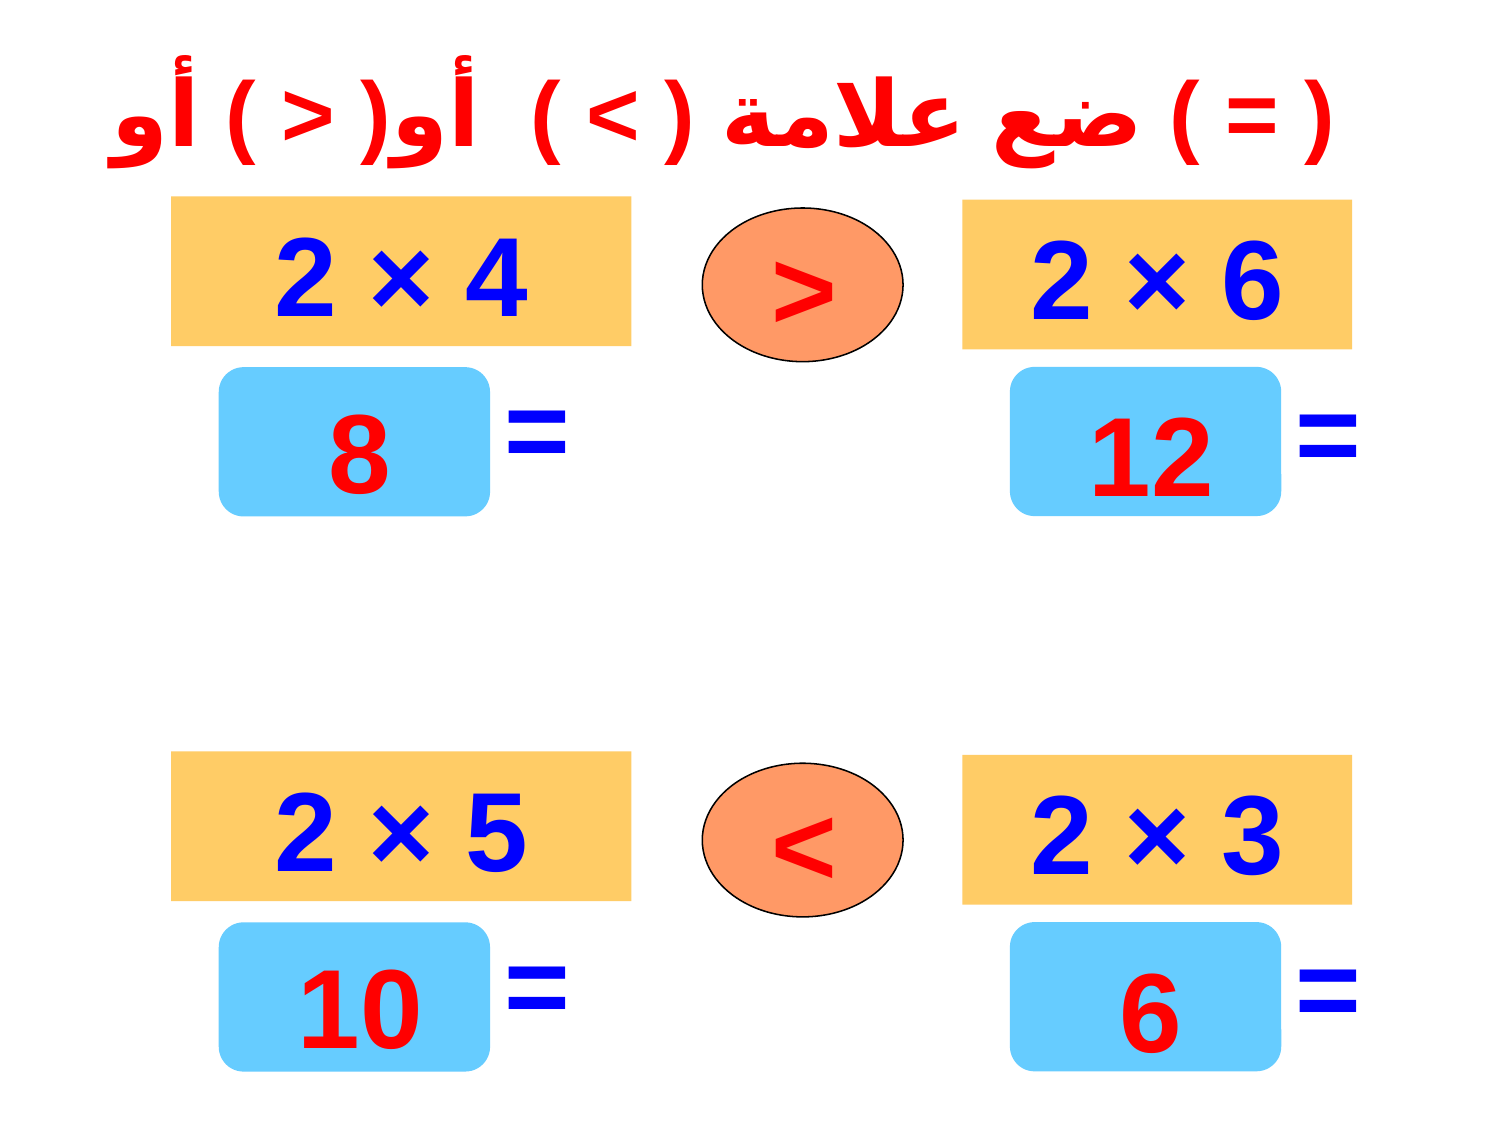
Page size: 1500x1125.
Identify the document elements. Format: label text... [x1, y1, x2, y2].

text_box 2 × 5 [171, 751, 632, 902]
text_box < [739, 765, 869, 915]
text_box [1009, 922, 1282, 1072]
text_box 6 [1044, 932, 1258, 1082]
text_box 2 × 3 [962, 754, 1353, 905]
text_box = [478, 349, 597, 500]
text_box [702, 780, 739, 900]
text_box [702, 225, 739, 345]
text_box 2 × 6 [962, 199, 1353, 350]
text_box [218, 922, 491, 1072]
text_box [869, 227, 904, 343]
text_box = [1269, 353, 1388, 504]
text_box > [739, 209, 869, 360]
text_box 12 [1044, 377, 1258, 527]
text_box 8 [253, 373, 467, 524]
text_box 10 [253, 928, 467, 1079]
text_box = [1269, 908, 1388, 1059]
text_box [218, 367, 491, 517]
text_box [1009, 366, 1282, 517]
text_box 2 × 4 [171, 196, 632, 347]
text_box ضع علامة ( > ) أو( < ) أو ( = ) [0, 47, 1447, 173]
text_box = [478, 905, 597, 1055]
text_box [869, 782, 904, 898]
